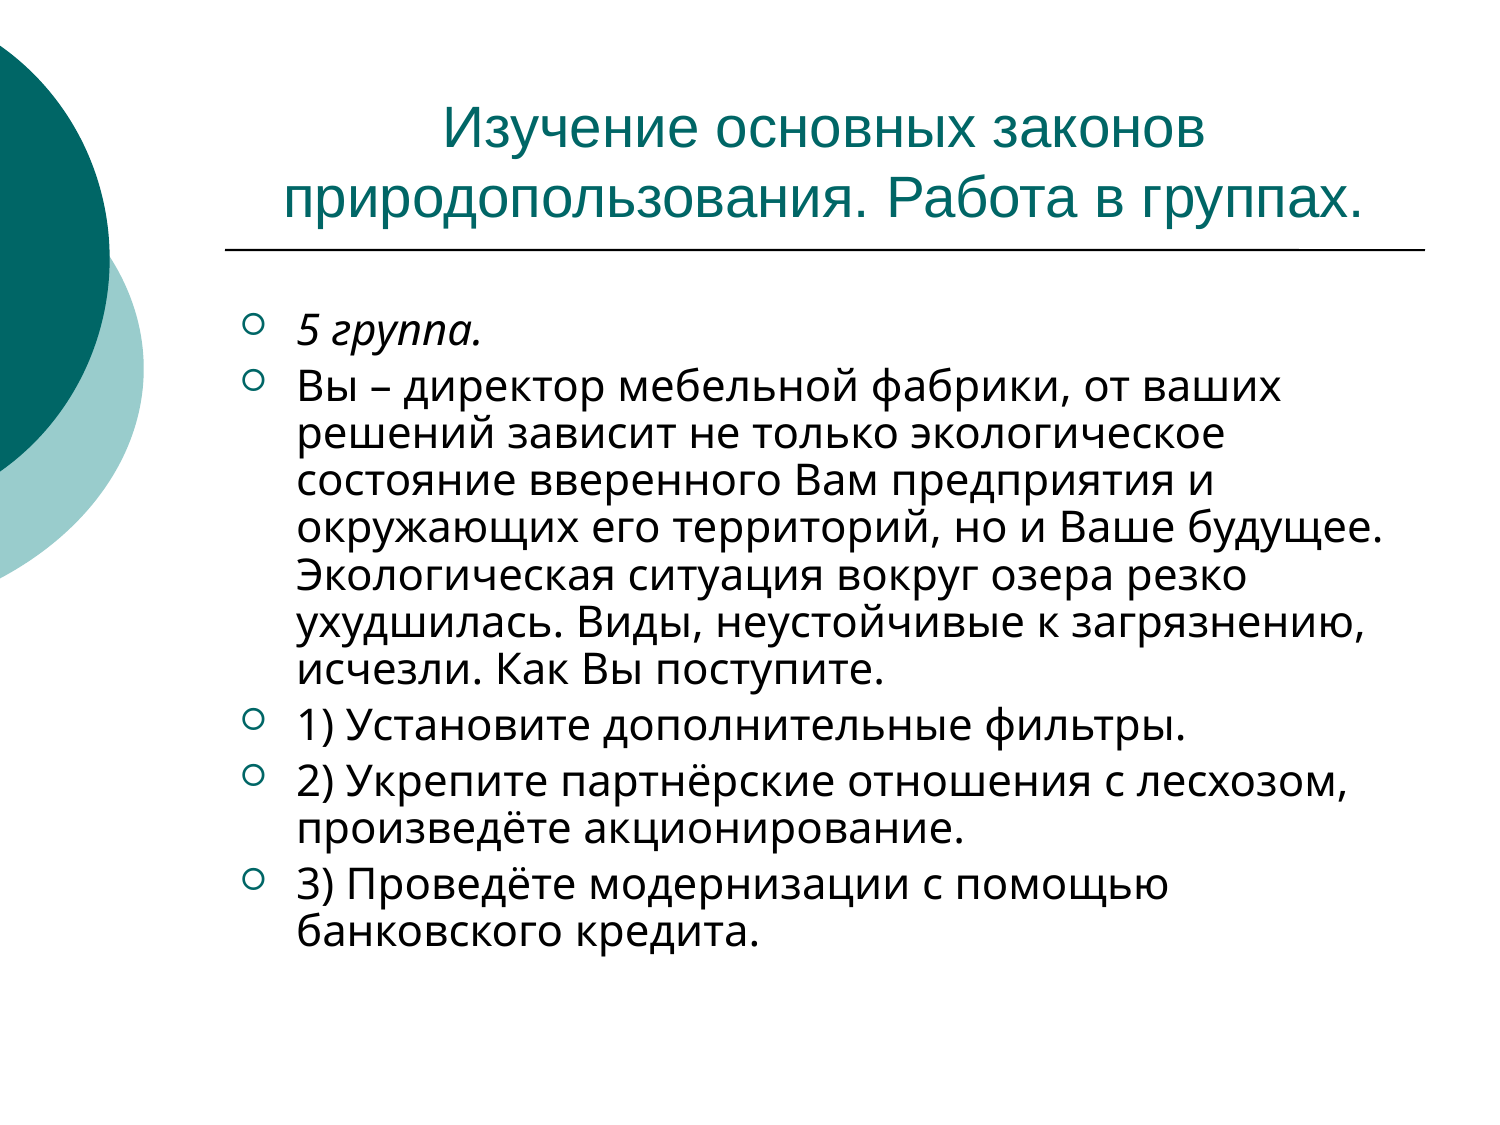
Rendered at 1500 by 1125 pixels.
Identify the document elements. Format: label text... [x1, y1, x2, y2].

title Изучение основных законов природопользования. Работа в группах. [224, 49, 1425, 238]
list 5 группа. Вы – директор мебельной фабрики, от ваших решений зависит не только экологическое состояние вверенного Вам предприятия и окружающих его территорий, но и Ваше будущее. Экологическая ситуация вокруг озера резко ухудшилась. Виды, неустойчивые к загрязнению, исчезли. Как Вы поступите. 1) Установите дополнительные фильтры. 2) Укрепите партнёрские отношения с лесхозом, произведёте акционирование. 3) Проведёте модернизации с помощью банковского кредита. [224, 299, 1425, 975]
